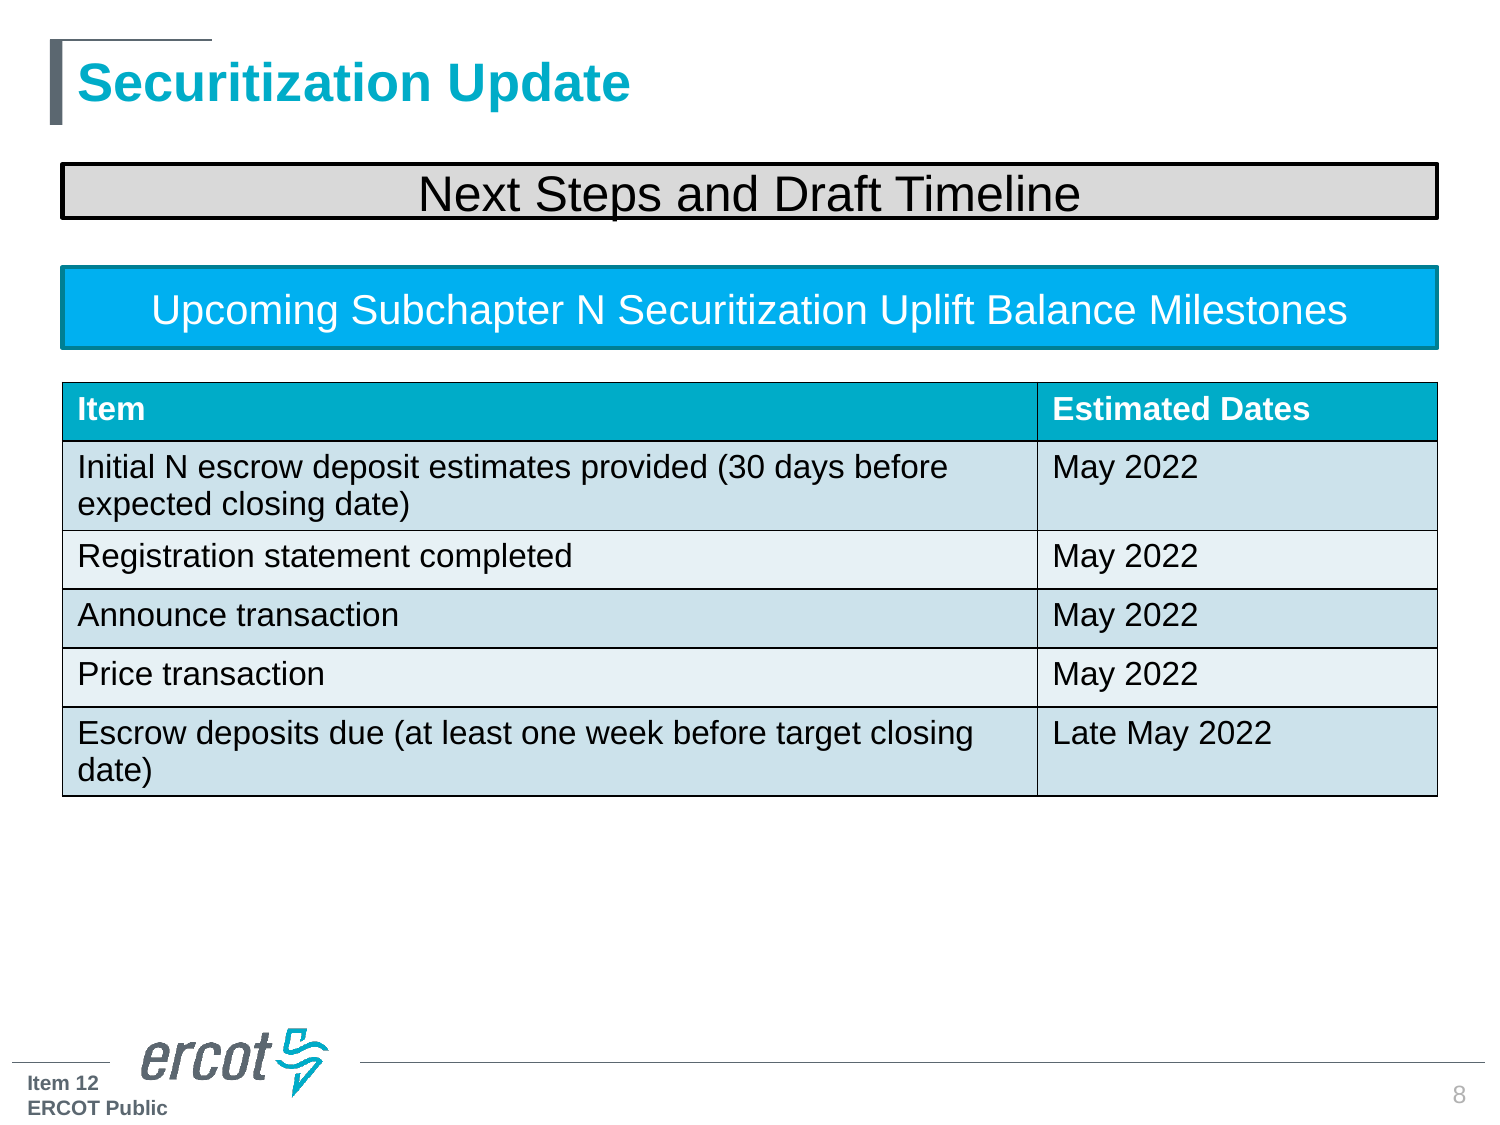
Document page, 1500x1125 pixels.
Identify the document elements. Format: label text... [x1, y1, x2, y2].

picture [137, 1024, 332, 1100]
table_cell May 2022 [1038, 649, 1437, 706]
table_cell Initial N escrow deposit estimates provided (30 days before expected closing date) [63, 442, 1037, 530]
table_header Item [63, 383, 1037, 440]
table_cell May 2022 [1038, 531, 1437, 588]
slide_number 8 [1437, 1076, 1475, 1112]
table_cell Registration statement completed [63, 531, 1037, 588]
table_header Estimated Dates [1038, 383, 1437, 440]
text_box Next Steps and Draft Timeline [60, 162, 1439, 220]
table_cell Escrow deposits due (at least one week before target closing date) [63, 708, 1037, 795]
table_cell May 2022 [1038, 590, 1437, 647]
table_cell Announce transaction [63, 590, 1037, 647]
table_cell May 2022 [1038, 442, 1437, 530]
table_cell Late May 2022 [1038, 708, 1437, 795]
text_box Upcoming Subchapter N Securitization Uplift Balance Milestones [60, 265, 1439, 350]
title Securitization Update [62, 39, 1438, 134]
table_cell Price transaction [63, 649, 1037, 706]
